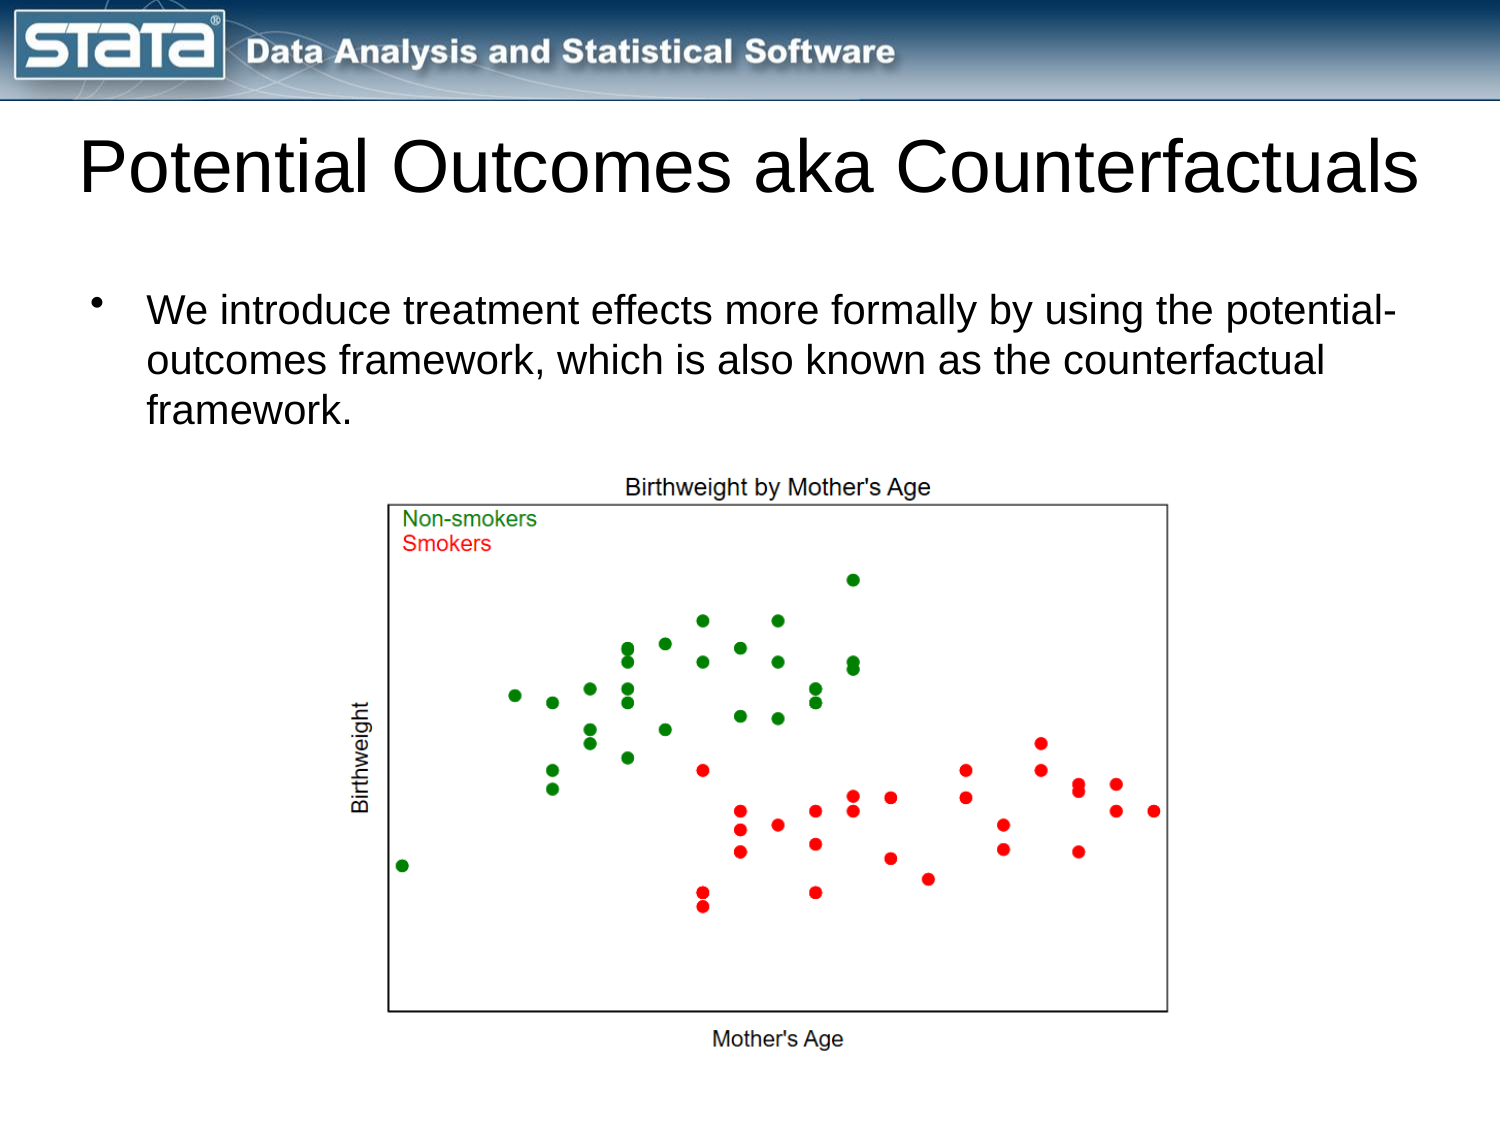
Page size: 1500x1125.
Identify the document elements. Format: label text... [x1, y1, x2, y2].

picture [308, 449, 1192, 1093]
list We introduce treatment effects more formally by using the potential-outcomes framework, which is also known as the counterfactual framework. [75, 275, 1425, 450]
title Potential Outcomes aka Counterfactuals [0, 108, 1500, 225]
picture [0, 0, 1500, 102]
